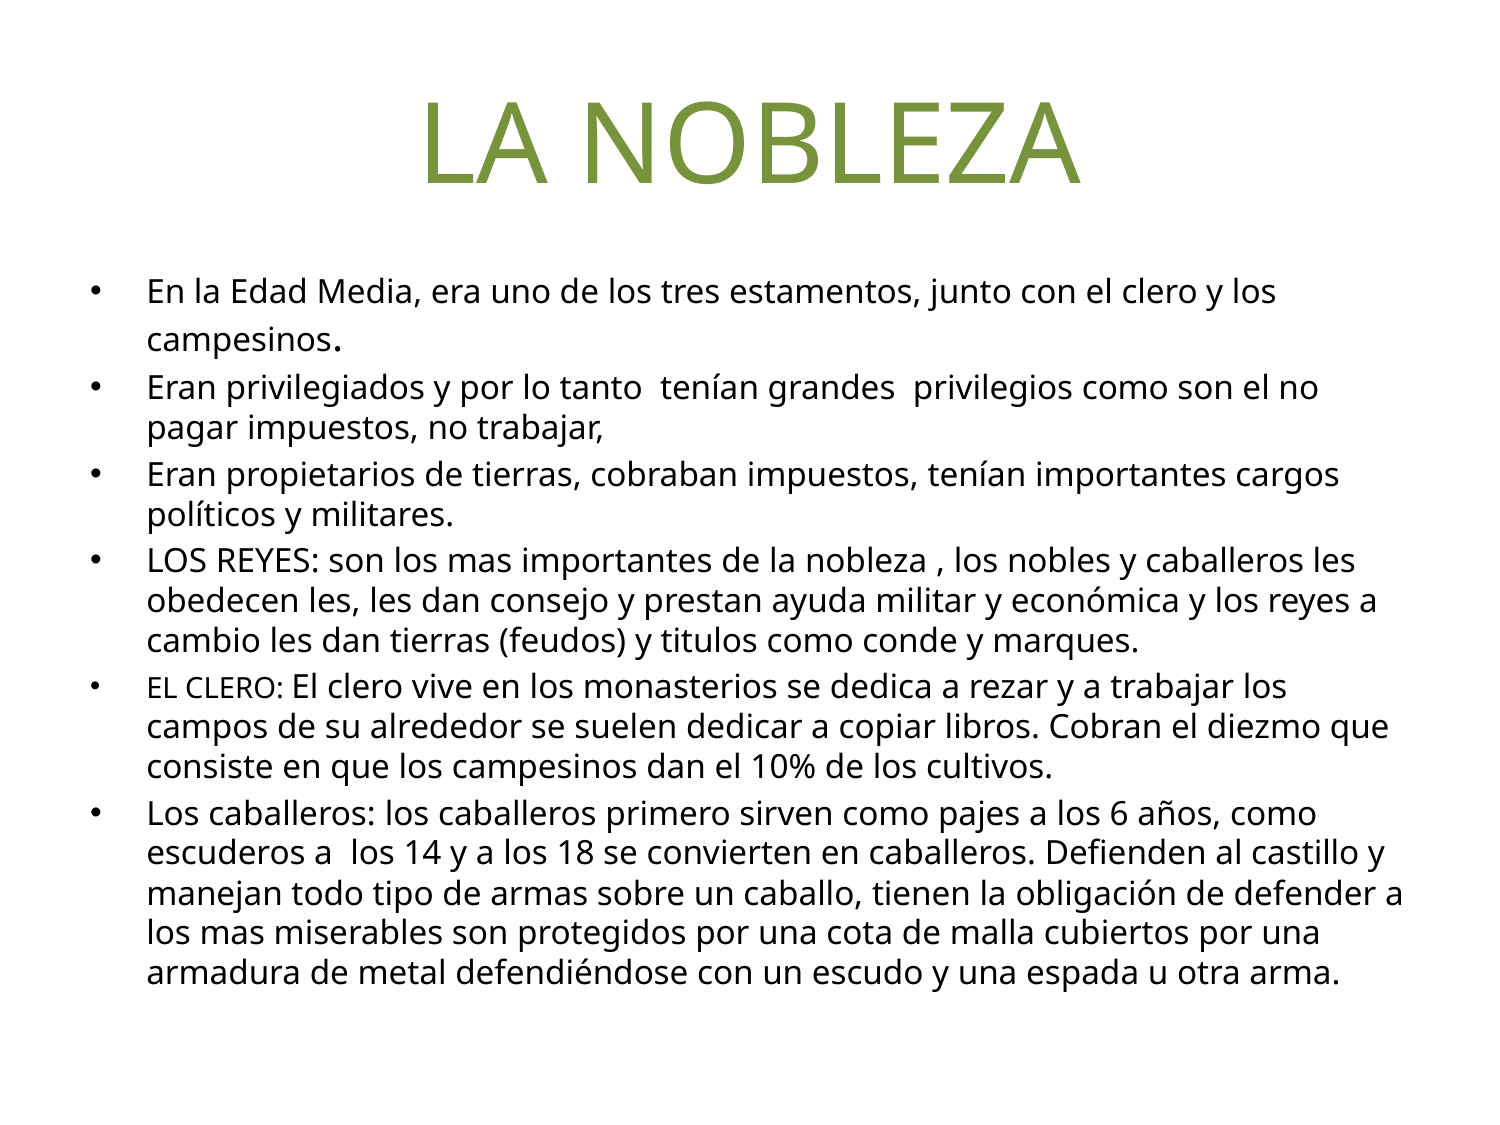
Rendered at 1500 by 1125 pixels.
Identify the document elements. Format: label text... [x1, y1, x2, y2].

title LA NOBLEZA [75, 45, 1425, 233]
list En la Edad Media, era uno de los tres estamentos, junto con el clero y los campesinos. Eran privilegiados y por lo tanto tenían grandes privilegios como son el no pagar impuestos, no trabajar, Eran propietarios de tierras, cobraban impuestos, tenían importantes cargos políticos y militares. LOS REYES: son los mas importantes de la nobleza , los nobles y caballeros les obedecen les, les dan consejo y prestan ayuda militar y económica y los reyes a cambio les dan tierras (feudos) y titulos como conde y marques. EL CLERO: El clero vive en los monasterios se dedica a rezar y a trabajar los campos de su alrededor se suelen dedicar a copiar libros. Cobran el diezmo que consiste en que los campesinos dan el 10% de los cultivos. Los caballeros: los caballeros primero sirven como pajes a los 6 años, como escuderos a los 14 y a los 18 se convierten en caballeros. Defienden al castillo y manejan todo tipo de armas sobre un caballo, tienen la obligación de defender a los mas miserables son protegidos por una cota de malla cubiertos por una armadura de metal defendiéndose con un escudo y una espada u otra arma. [75, 262, 1425, 1005]
